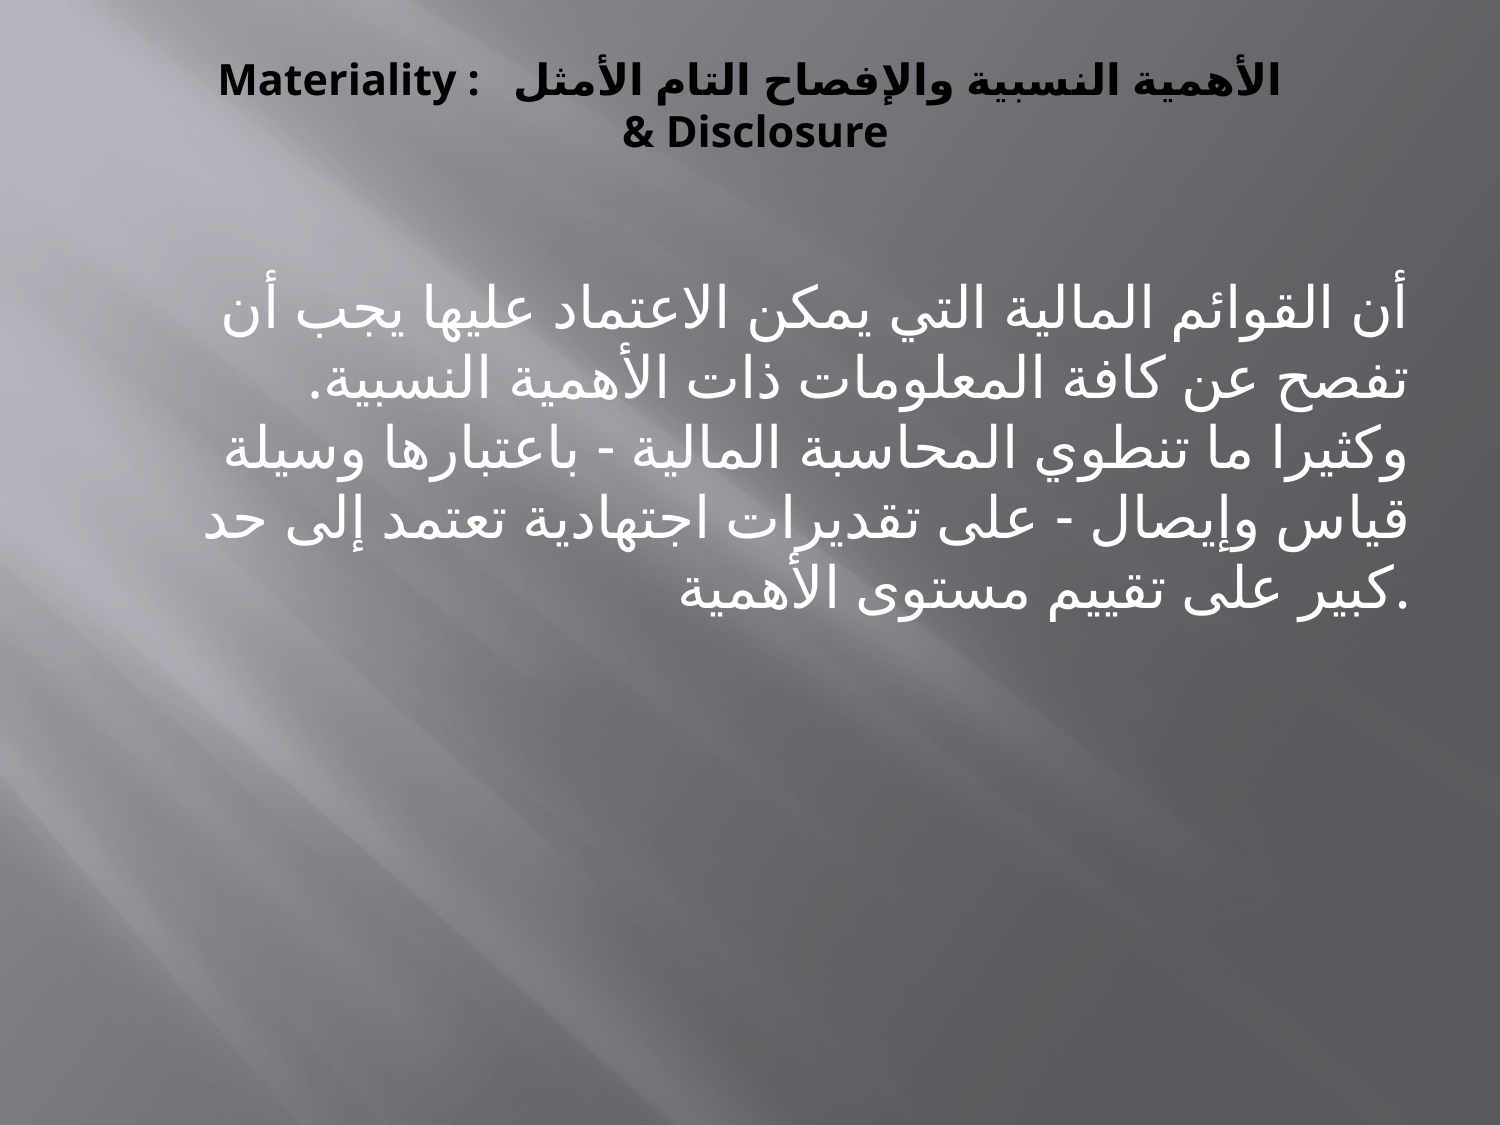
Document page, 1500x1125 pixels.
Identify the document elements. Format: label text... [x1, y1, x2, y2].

title الأهمية النسبية والإفصاح التام الأمثل Materiality : & Disclosure [75, 45, 1425, 233]
list أن القوائم المالية التي يمكن الاعتماد عليها يجب أن تفصح عن كافة المعلومات ذات الأهمية النسبية. وكثيرا ما تنطوي المحاسبة المالية - باعتبارها وسيلة قياس وإيصال - على تقديرات اجتهادية تعتمد إلى حد كبير على تقييم مستوى الأهمية. [75, 262, 1425, 1035]
